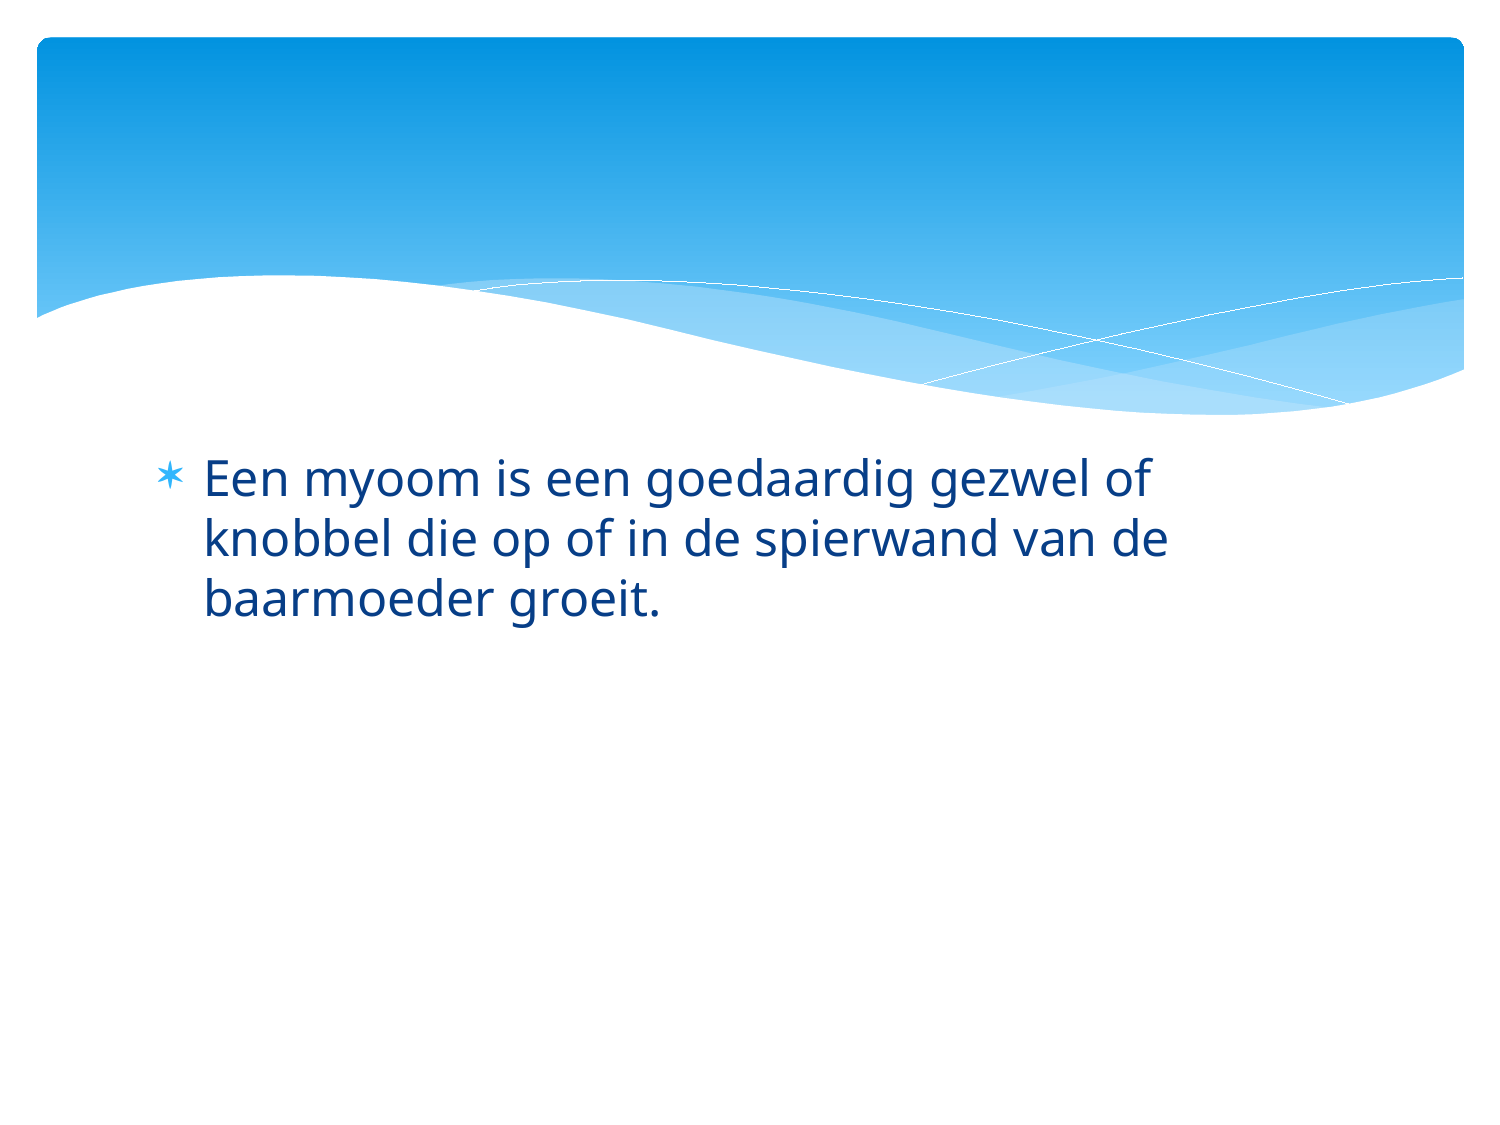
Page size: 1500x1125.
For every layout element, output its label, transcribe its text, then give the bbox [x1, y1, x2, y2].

list Een myoom is een goedaardig gezwel of knobbel die op of in de spierwand van de baarmoeder groeit. [143, 438, 1359, 1005]
